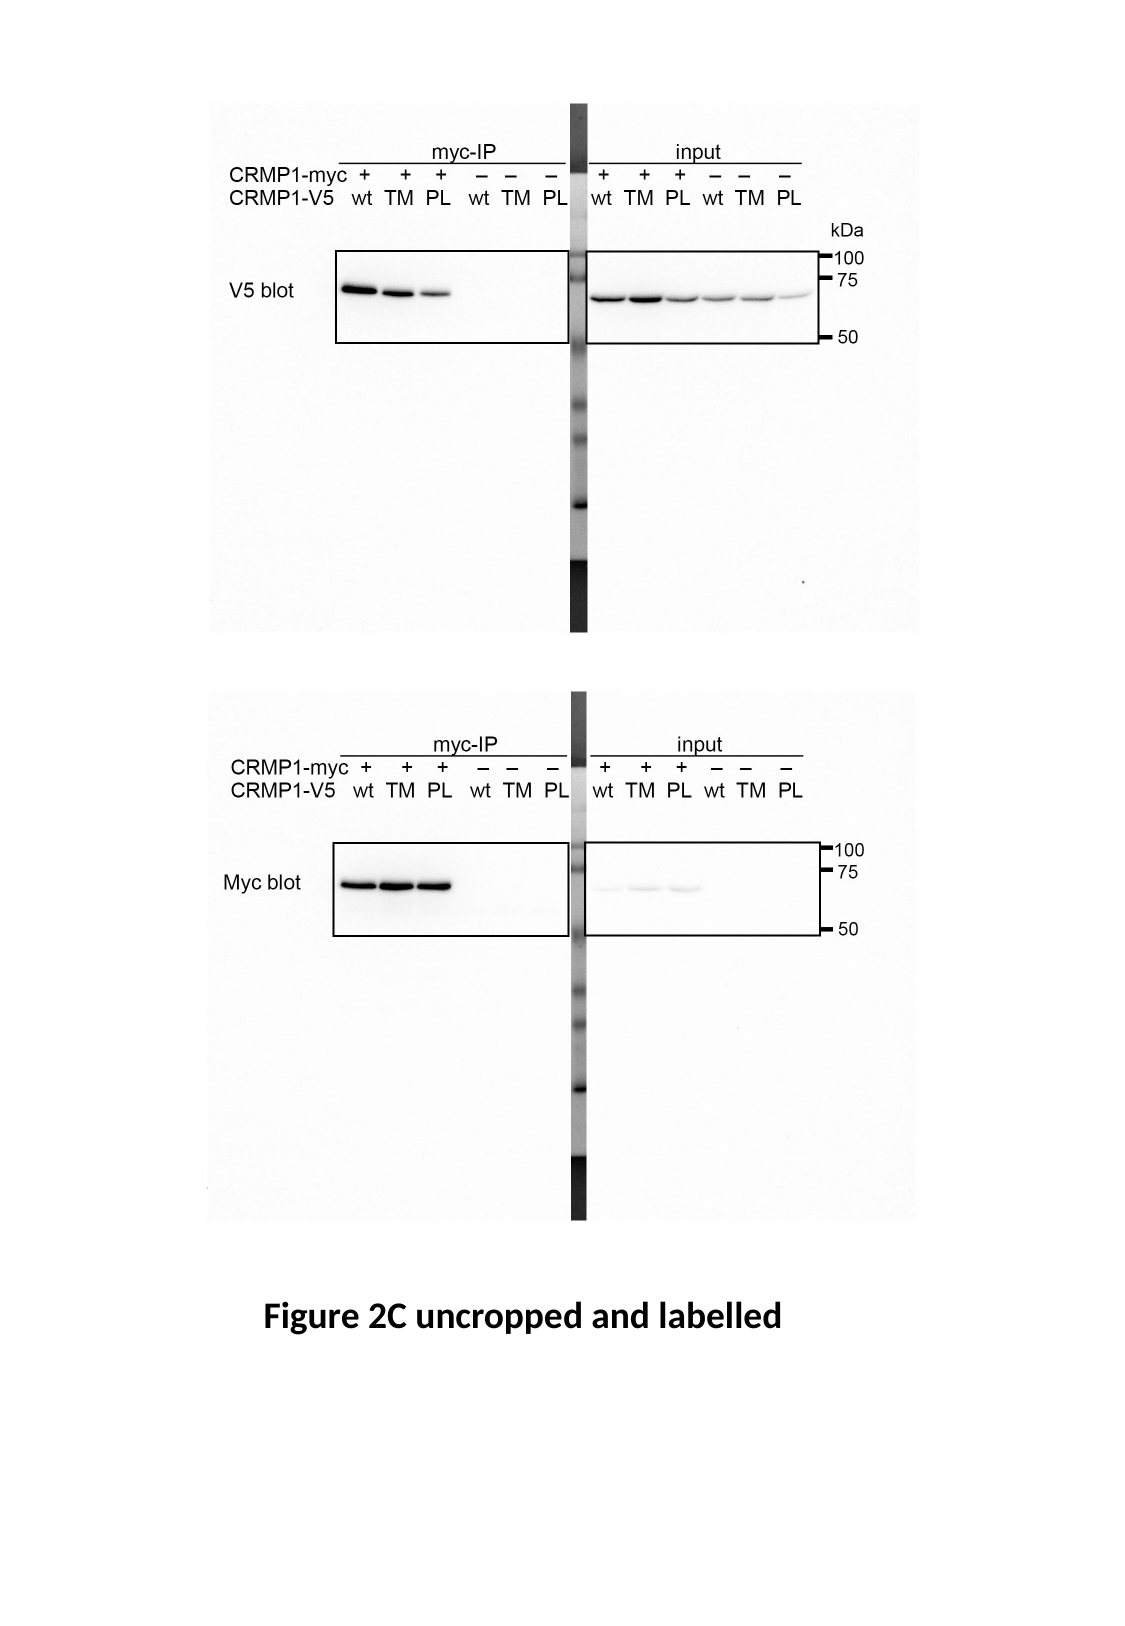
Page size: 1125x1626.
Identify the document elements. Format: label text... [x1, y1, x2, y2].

text_box Figure 2C uncropped and labelled [248, 1283, 896, 1344]
picture [184, 86, 941, 1243]
